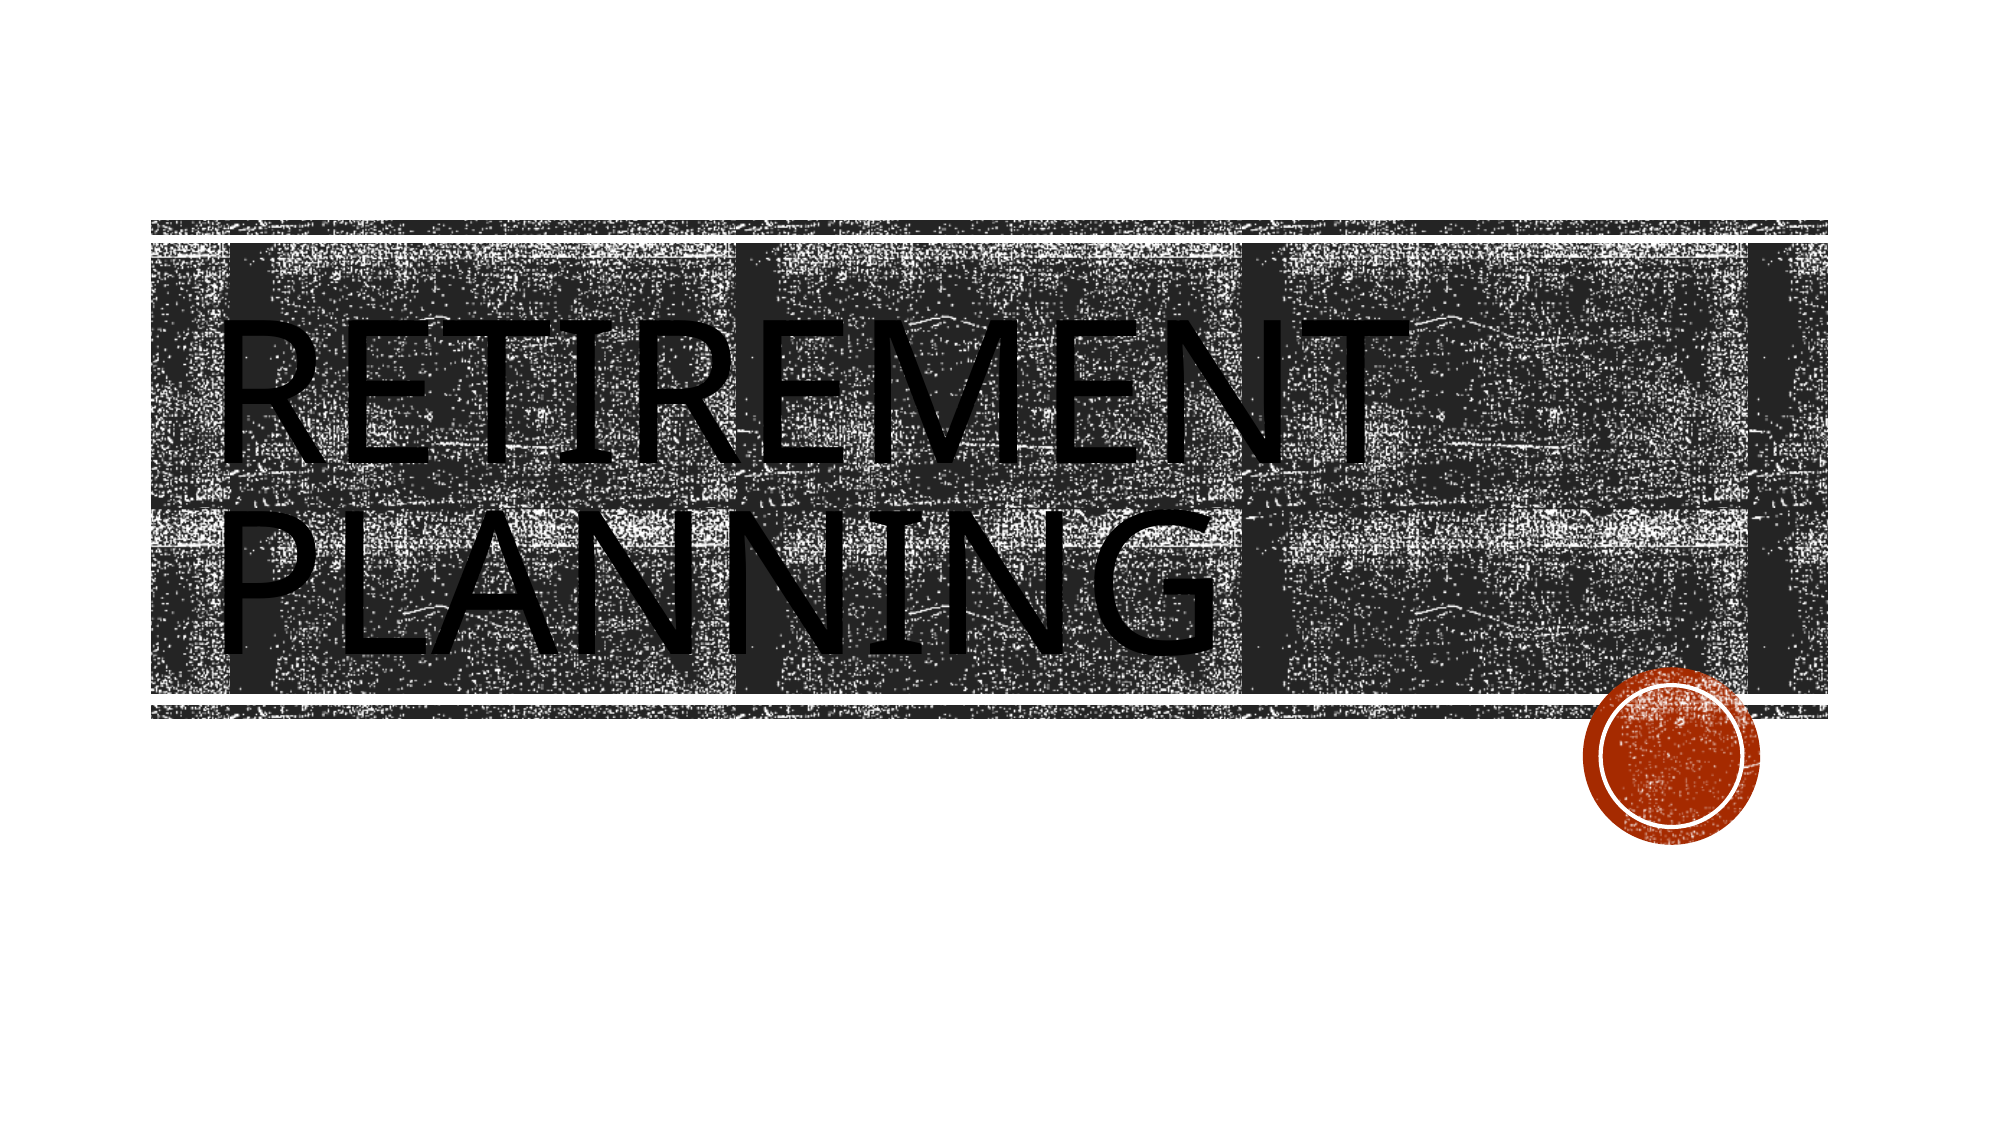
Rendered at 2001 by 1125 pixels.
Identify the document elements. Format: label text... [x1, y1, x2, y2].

title Retirement Planning [190, 351, 1810, 652]
